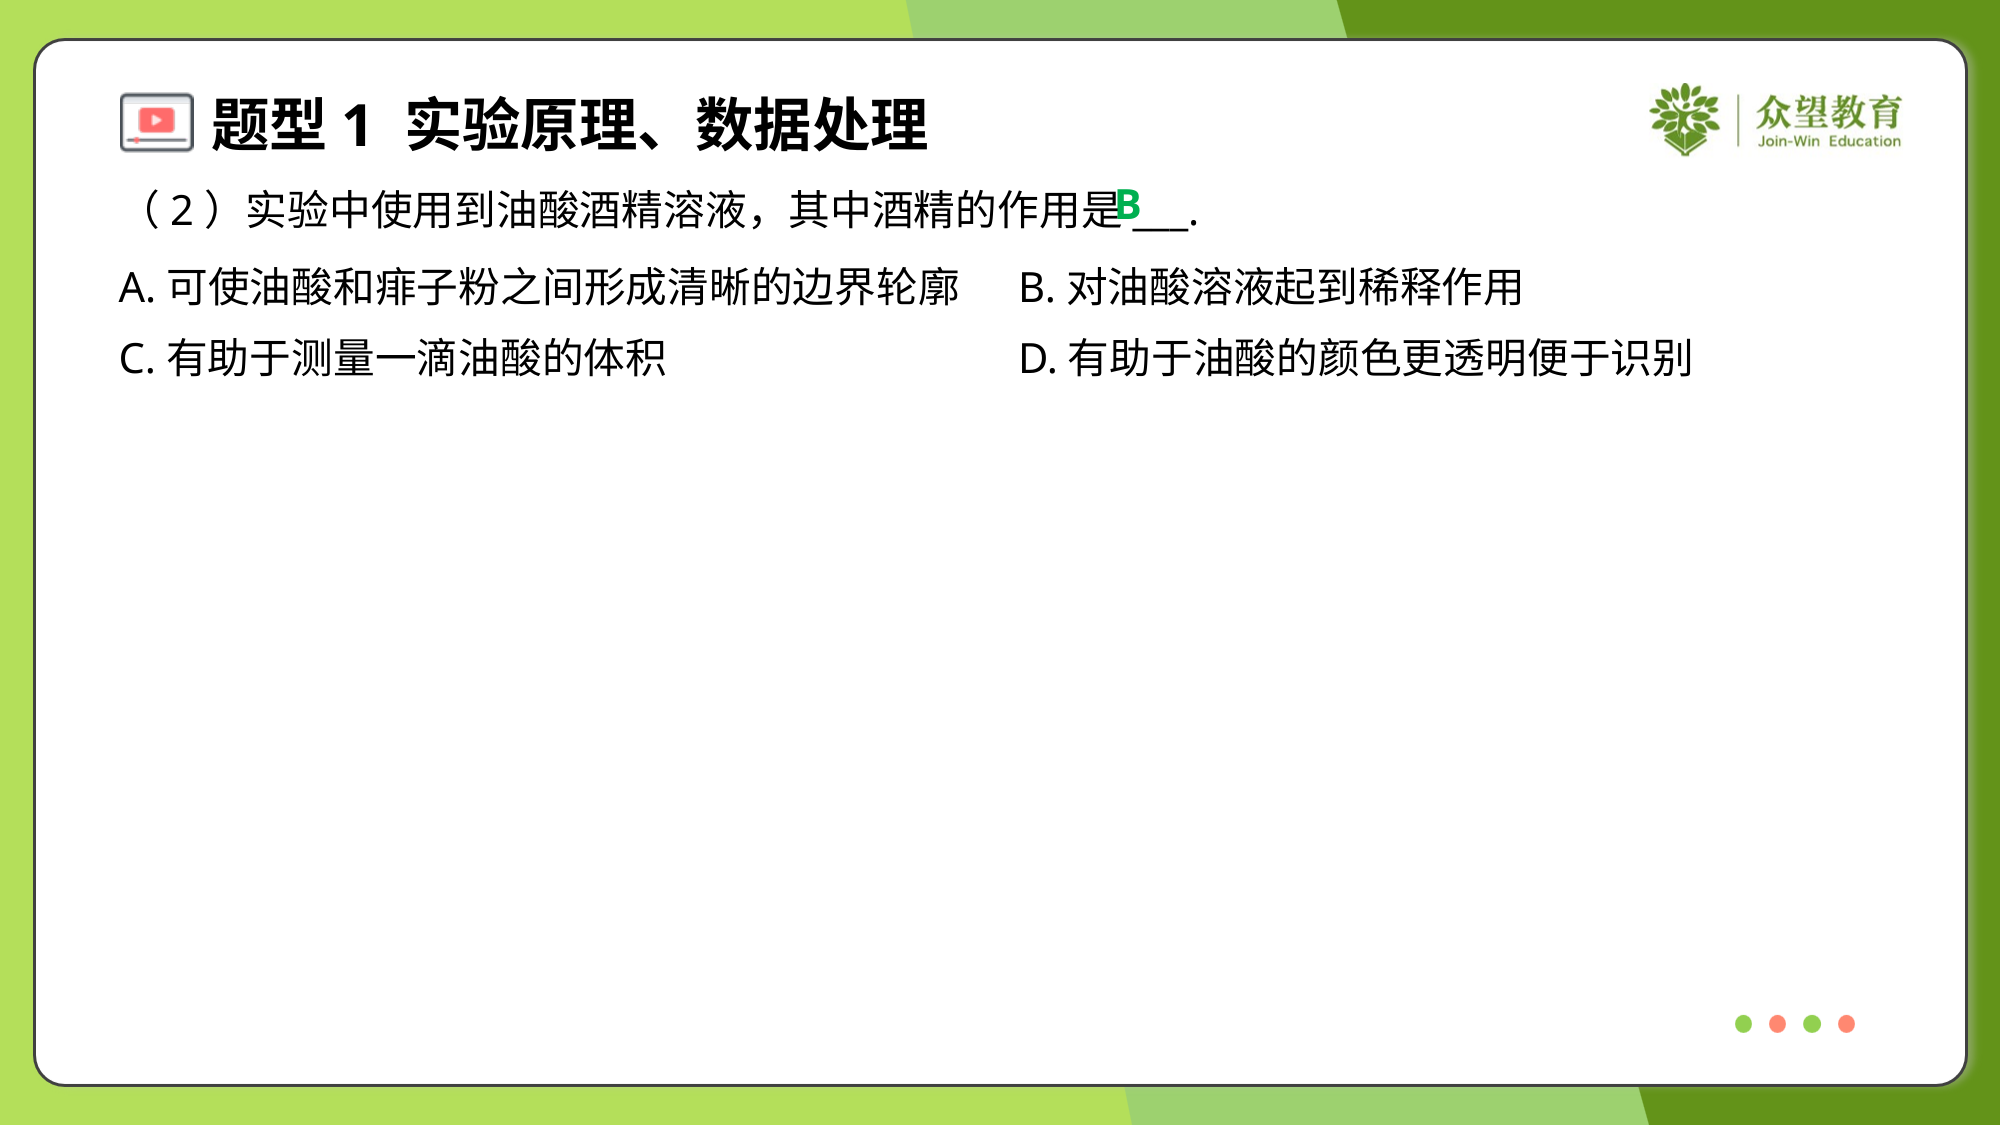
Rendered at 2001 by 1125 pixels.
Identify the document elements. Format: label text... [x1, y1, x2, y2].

picture [0, 0, 2000, 1125]
text_box B [1098, 152, 1158, 220]
text_box A.可使油酸和痱子粉之间形成清晰的边界轮廓 B.对油酸溶液起到稀释作用 C.有助于测量一滴油酸的体积 D.有助于油酸的颜色更透明便于识别 [118, 235, 1883, 374]
text_box （2）实验中使用到油酸酒精溶液，其中酒精的作用是___. [118, 158, 1883, 226]
